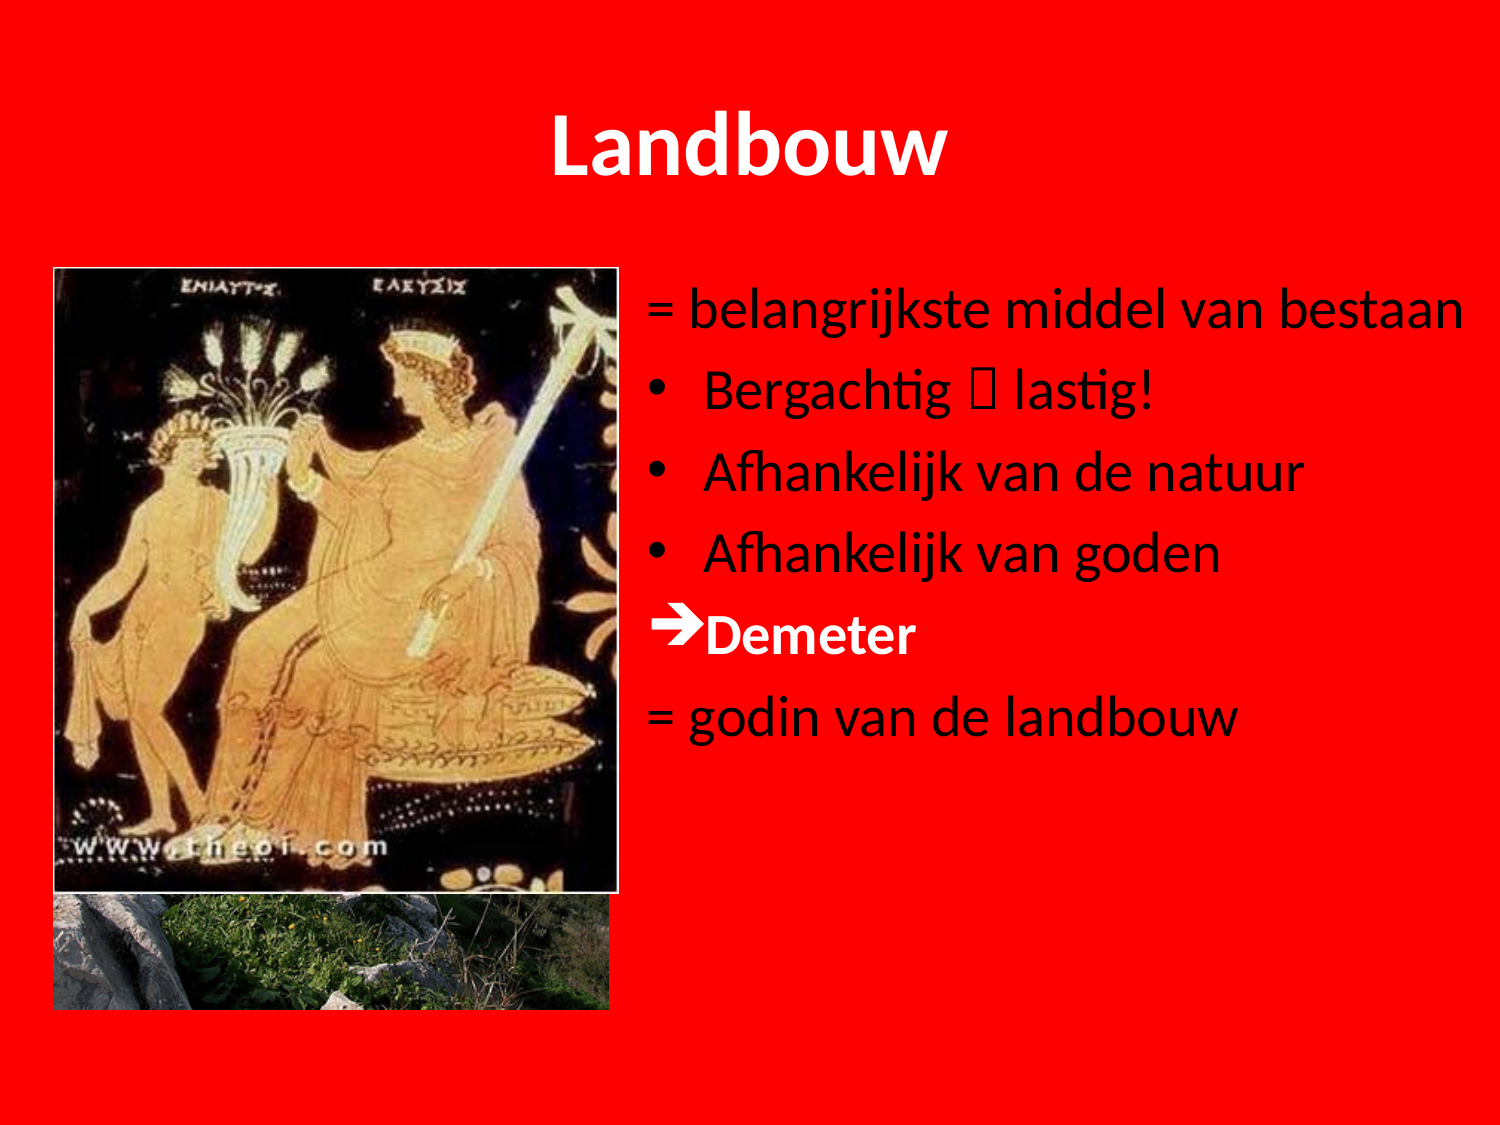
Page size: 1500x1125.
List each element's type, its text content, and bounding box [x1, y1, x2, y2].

list = belangrijkste middel van bestaan Bergachtig  lastig! Afhankelijk van de natuur Afhankelijk van goden Demeter = godin van de landbouw [631, 262, 1500, 1005]
title Landbouw [75, 45, 1425, 233]
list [52, 901, 609, 1010]
picture [52, 266, 619, 894]
